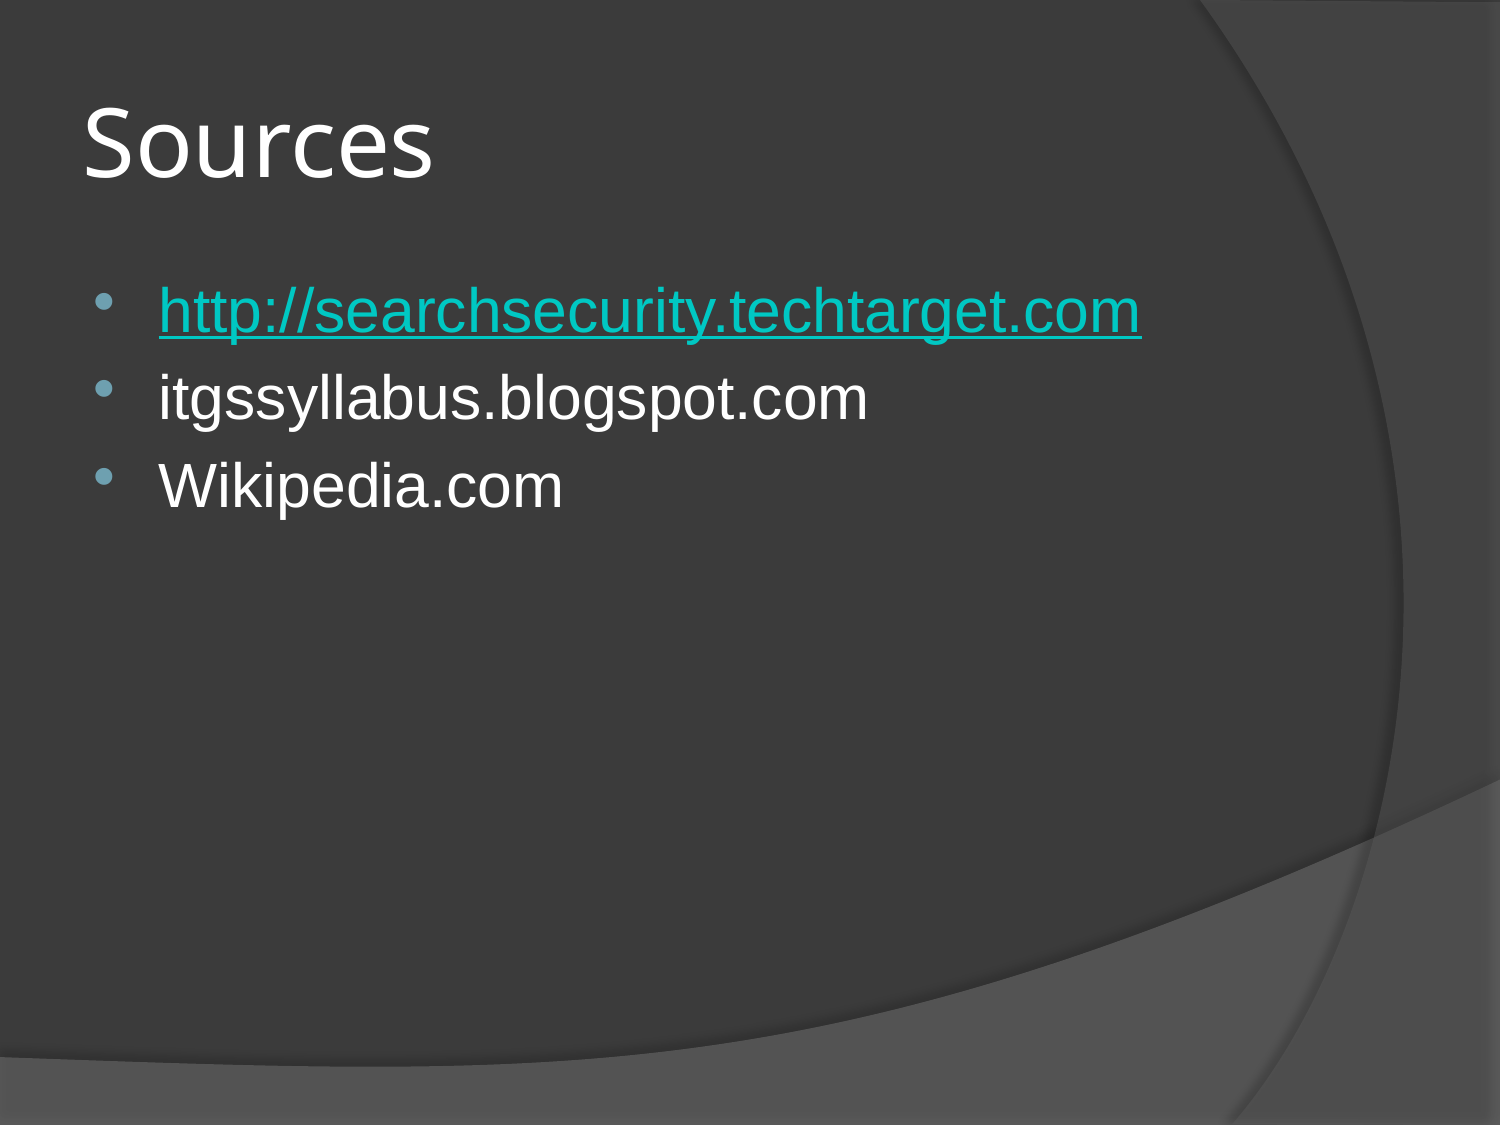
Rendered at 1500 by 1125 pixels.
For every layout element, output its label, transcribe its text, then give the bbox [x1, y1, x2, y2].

title Sources [75, 45, 1300, 233]
list http://searchsecurity.techtarget.com itgssyllabus.blogspot.com Wikipedia.com [75, 262, 1300, 1005]
